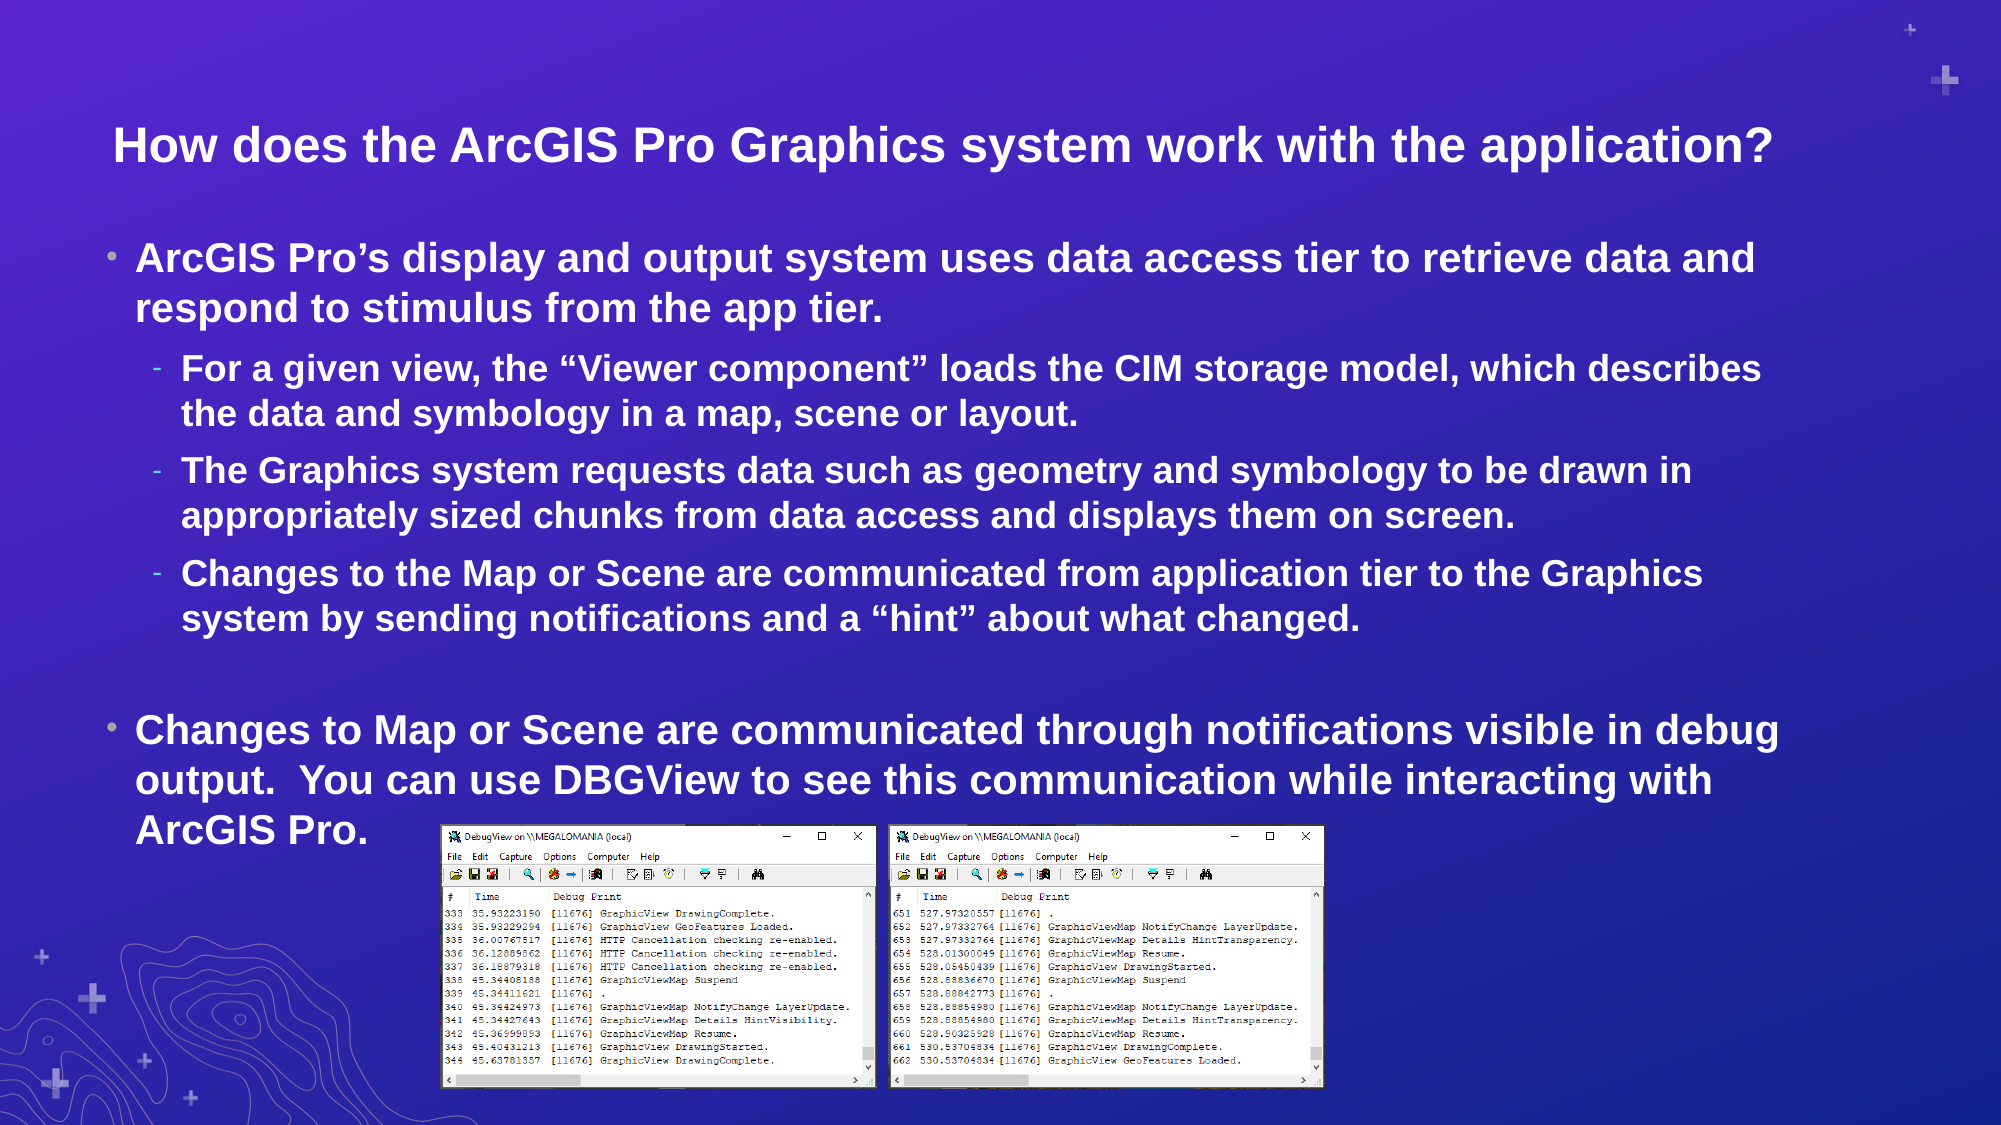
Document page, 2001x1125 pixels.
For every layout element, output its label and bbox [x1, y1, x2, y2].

text_box [0, 0, 2000, 1125]
picture [440, 824, 877, 1089]
picture [888, 824, 1325, 1089]
